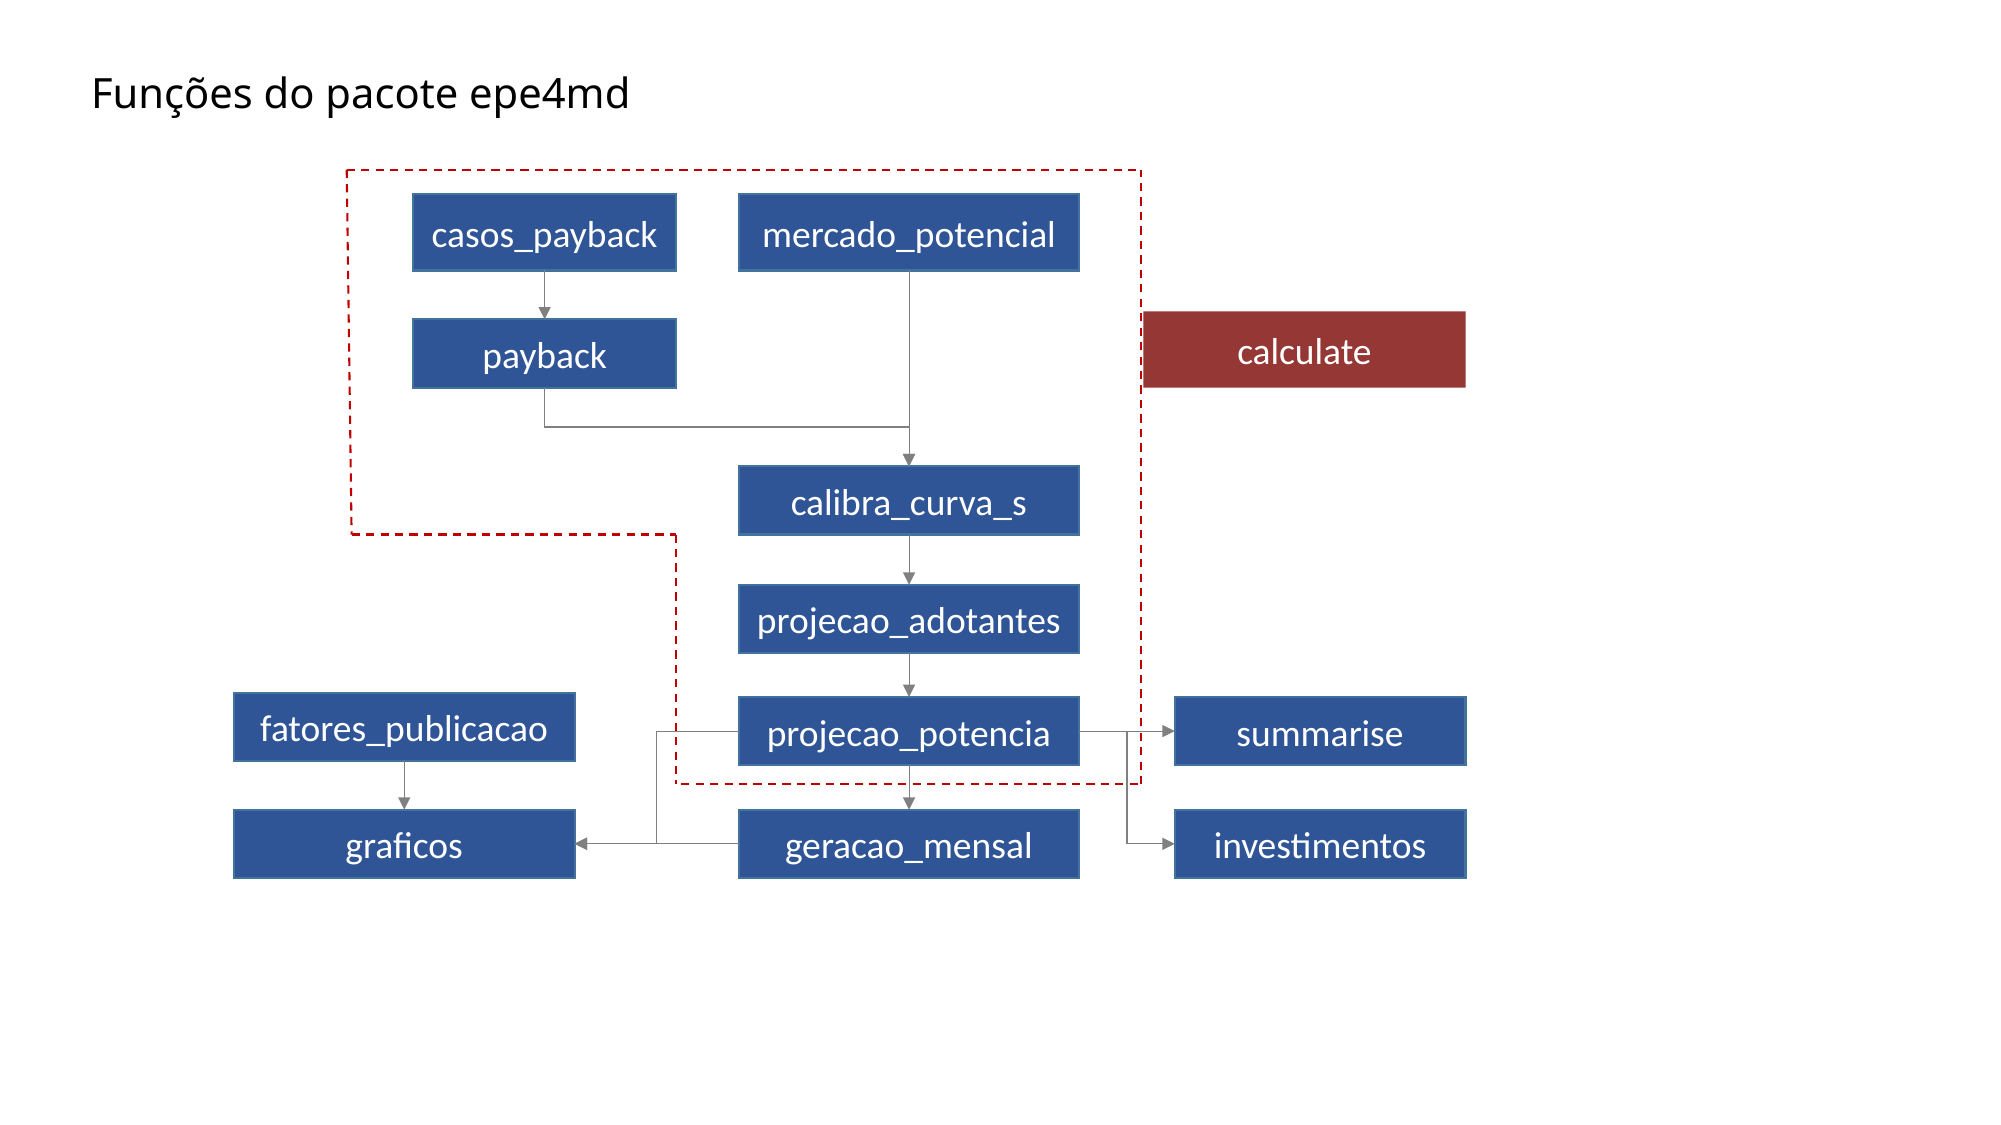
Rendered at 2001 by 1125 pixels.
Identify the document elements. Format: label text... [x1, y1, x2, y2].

text_box investimentos [1174, 809, 1467, 879]
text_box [346, 169, 1144, 785]
text_box Funções do pacote epe4md [76, 58, 1080, 124]
text_box calculate [1144, 310, 1467, 389]
text_box summarise [1174, 696, 1467, 766]
text_box geracao_mensal [738, 809, 1080, 879]
text_box graficos [233, 809, 576, 879]
text_box fatores_publicacao [233, 692, 346, 762]
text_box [574, 785, 739, 844]
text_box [1079, 730, 1175, 844]
